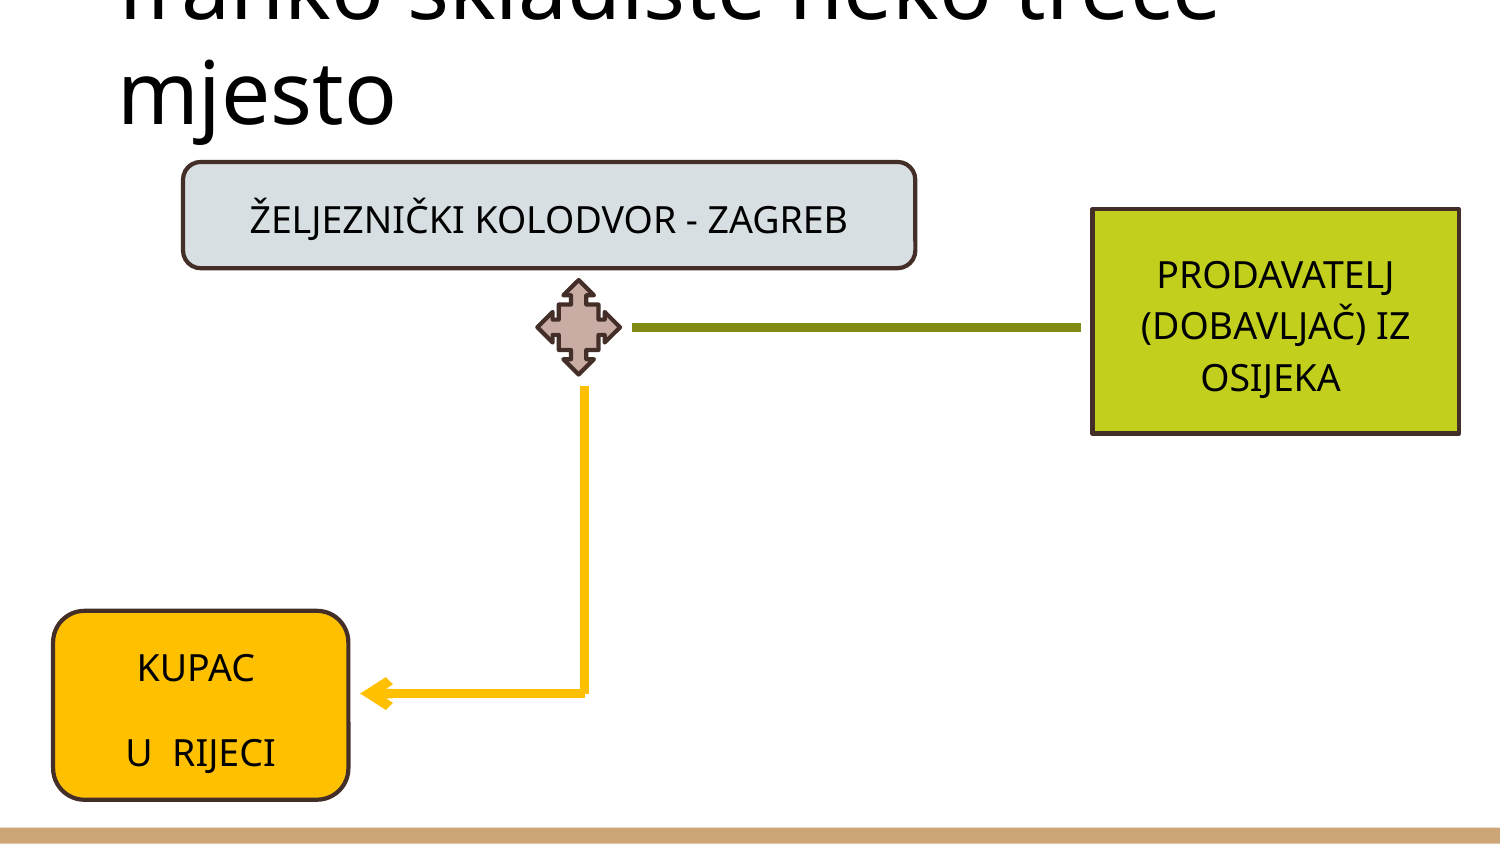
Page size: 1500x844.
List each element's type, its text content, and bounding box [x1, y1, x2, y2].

list PRODAVATELJ (DOBAVLJAČ) IZ OSIJEKA [1090, 207, 1461, 436]
text_box KUPAC U RIJECI [50, 608, 351, 802]
text_box [535, 277, 623, 377]
title franko skladište neko treće mjesto [102, 20, 1500, 157]
text_box ŽELJEZNIČKI KOLODVOR - ZAGREB [180, 159, 918, 271]
